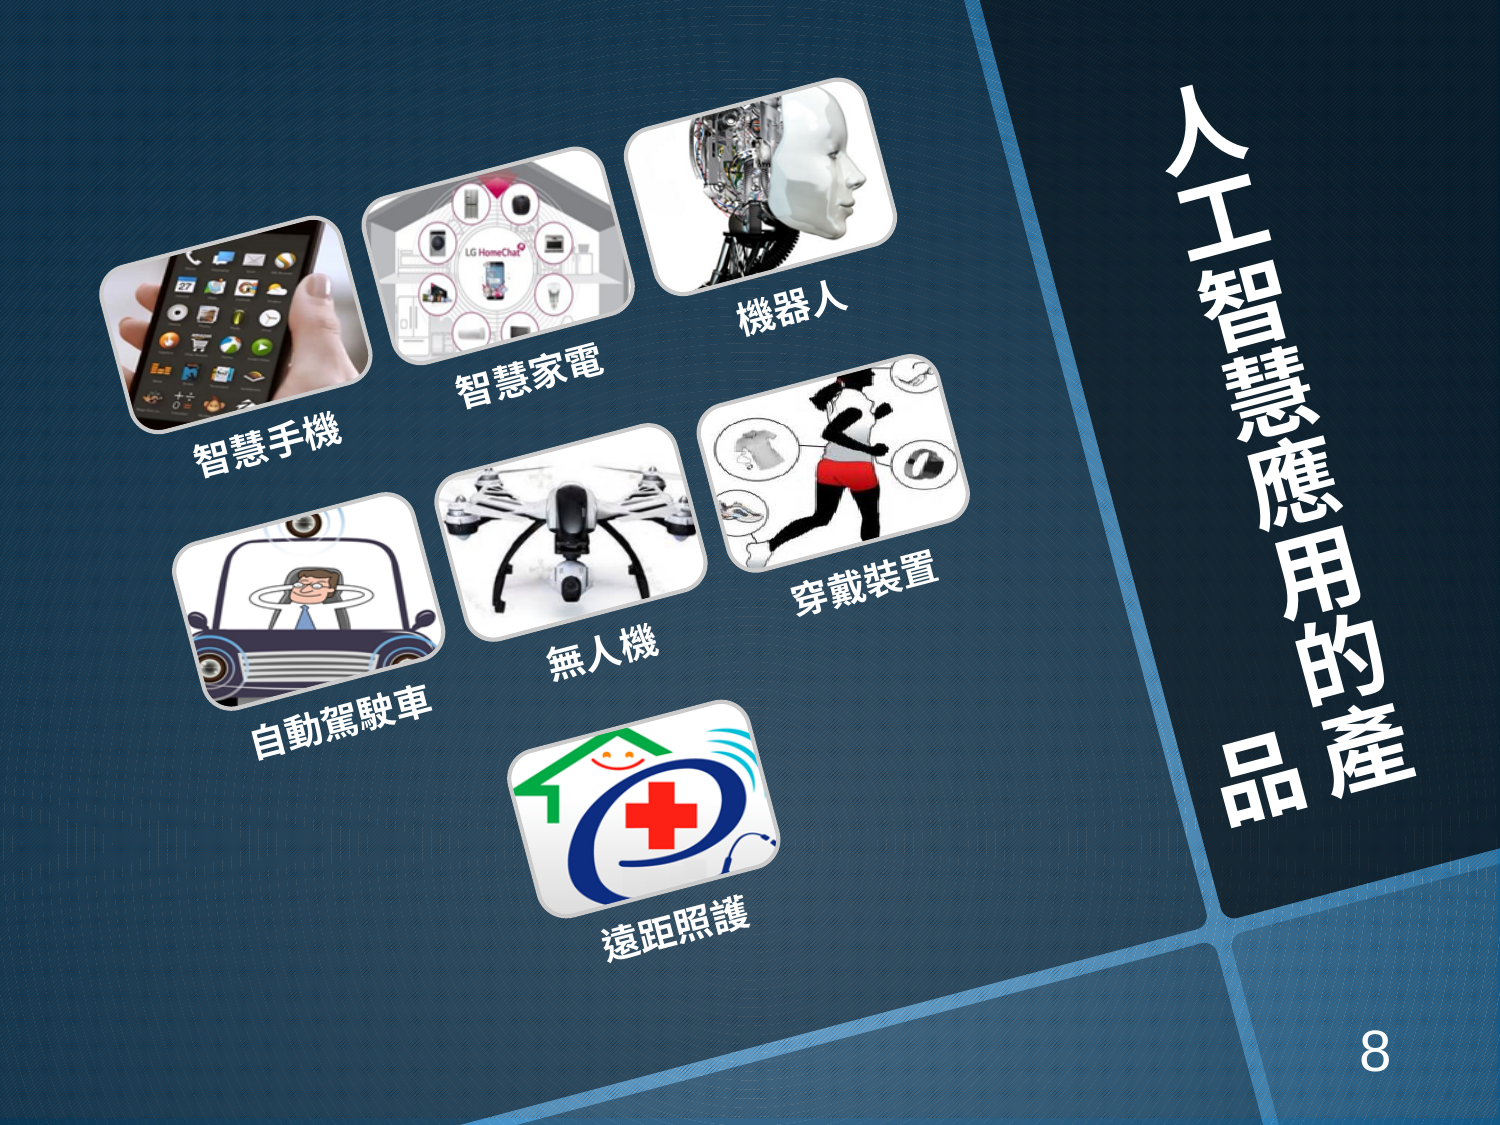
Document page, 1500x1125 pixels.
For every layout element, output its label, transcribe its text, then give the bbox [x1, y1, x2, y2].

picture [177, 551, 187, 611]
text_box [187, 159, 978, 994]
picture [629, 82, 878, 159]
picture [545, 151, 593, 159]
picture [104, 253, 187, 430]
title 人工智慧應用的產品 [1002, 15, 1449, 892]
slide_number 8 [1293, 1017, 1408, 1078]
